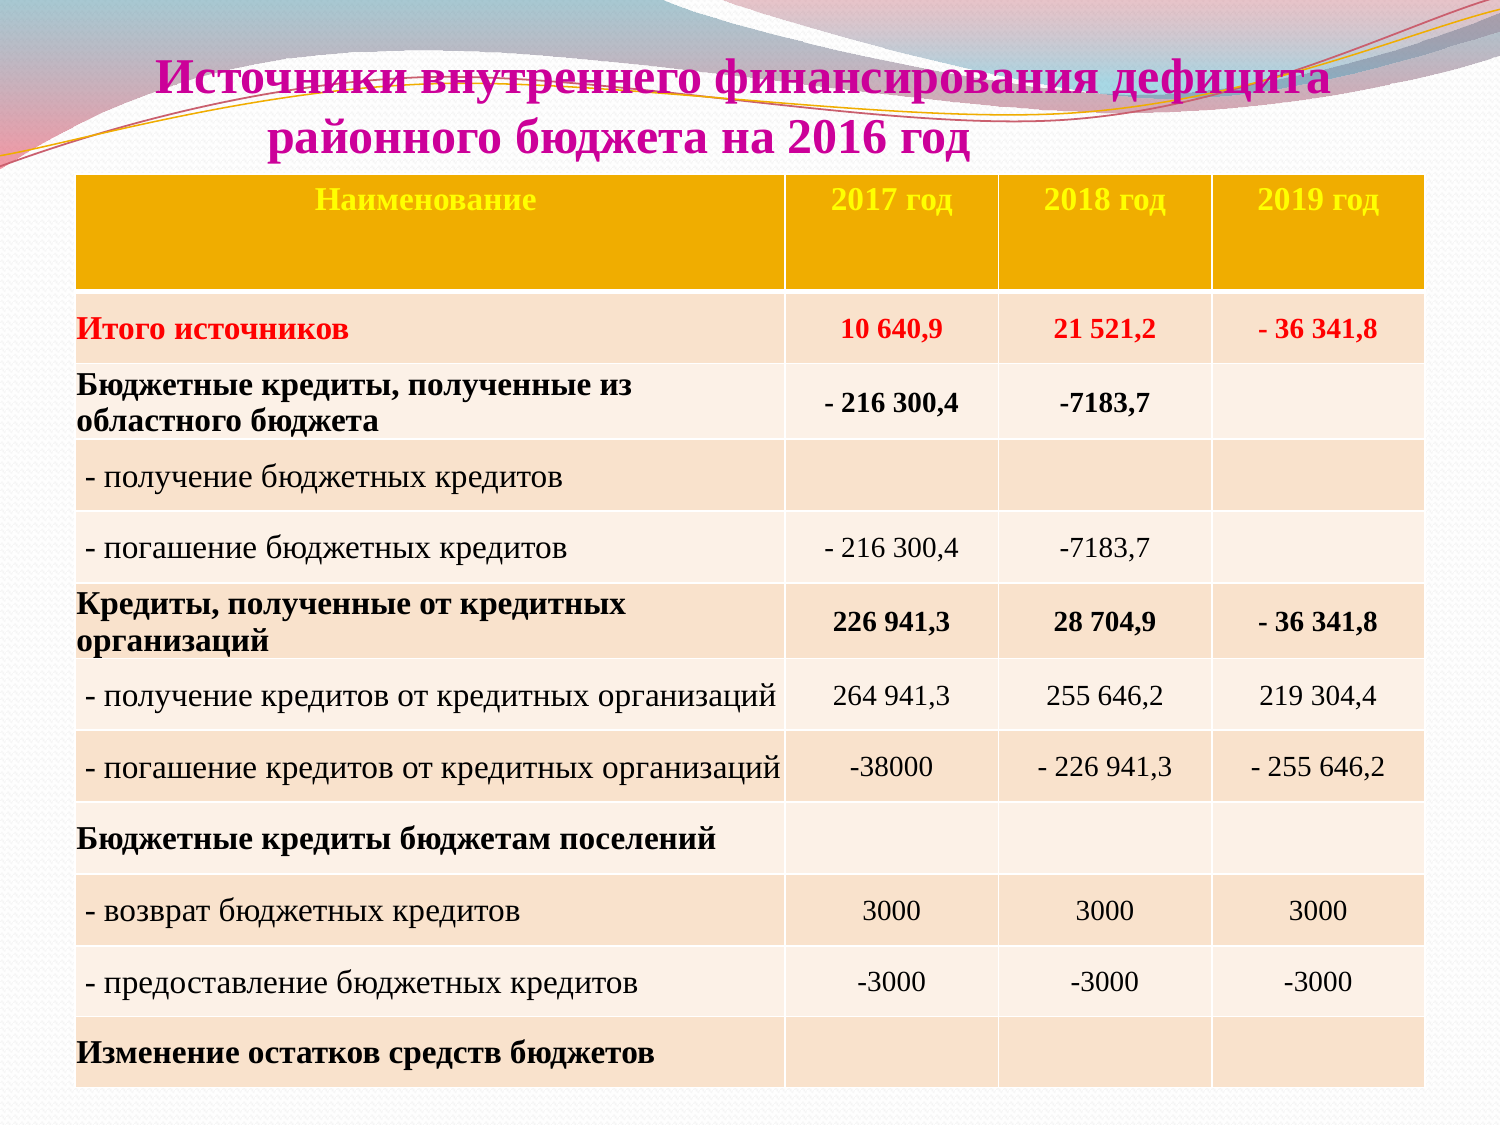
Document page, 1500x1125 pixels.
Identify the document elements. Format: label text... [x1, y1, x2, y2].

table_cell [999, 803, 1211, 873]
table_cell 3000 [786, 875, 998, 945]
table_cell - погашение бюджетных кредитов [76, 512, 784, 582]
table_cell 21 521,2 [999, 294, 1211, 363]
table_cell [1213, 440, 1424, 510]
table_cell [1213, 1017, 1424, 1087]
table_cell 10 640,9 [786, 294, 998, 363]
table_cell Бюджетные кредиты, полученные из областного бюджета [76, 364, 784, 438]
table_header Наименование [76, 175, 784, 289]
table_cell - 216 300,4 [786, 364, 998, 438]
table_cell Бюджетные кредиты бюджетам поселений [76, 803, 784, 873]
table_cell [1213, 803, 1424, 873]
table_cell - 36 341,8 [1213, 294, 1424, 363]
table_cell -7183,7 [999, 364, 1211, 438]
table_cell - 226 941,3 [999, 731, 1211, 801]
table_cell - предоставление бюджетных кредитов [76, 947, 784, 1016]
table_cell 255 646,2 [999, 659, 1211, 729]
table_cell - 255 646,2 [1213, 731, 1424, 801]
table_cell - 36 341,8 [1213, 584, 1424, 658]
table_cell -3000 [1213, 947, 1424, 1016]
table_cell 3000 [999, 875, 1211, 945]
table_cell - 216 300,4 [786, 512, 998, 582]
table_cell - получение бюджетных кредитов [76, 440, 784, 510]
table_cell 264 941,3 [786, 659, 998, 729]
table_cell [1213, 364, 1424, 438]
table_cell [786, 803, 998, 873]
table_cell 219 304,4 [1213, 659, 1424, 729]
table_cell -7183,7 [999, 512, 1211, 582]
table_cell 226 941,3 [786, 584, 998, 658]
table_cell - получение кредитов от кредитных организаций [76, 659, 784, 729]
table_cell [999, 1017, 1211, 1087]
table_header 2019 год [1213, 175, 1424, 289]
table_cell - погашение кредитов от кредитных организаций [76, 731, 784, 801]
table_header 2017 год [786, 175, 998, 289]
table_cell [786, 1017, 998, 1087]
table_cell 28 704,9 [999, 584, 1211, 658]
table_cell Кредиты, полученные от кредитных организаций [76, 584, 784, 658]
table_cell Изменение остатков средств бюджетов [76, 1017, 784, 1087]
table_cell -38000 [786, 731, 998, 801]
table_header 2018 год [999, 175, 1211, 289]
table_cell -3000 [786, 947, 998, 1016]
table_cell [999, 440, 1211, 510]
table_cell [1213, 512, 1424, 582]
table_cell [786, 440, 998, 510]
table_cell - возврат бюджетных кредитов [76, 875, 784, 945]
table_cell Итого источников [76, 294, 784, 363]
title Источники внутреннего финансирования дефицита районного бюджета на 2016 год [75, 35, 1425, 164]
table_cell -3000 [999, 947, 1211, 1016]
table_cell 3000 [1213, 875, 1424, 945]
